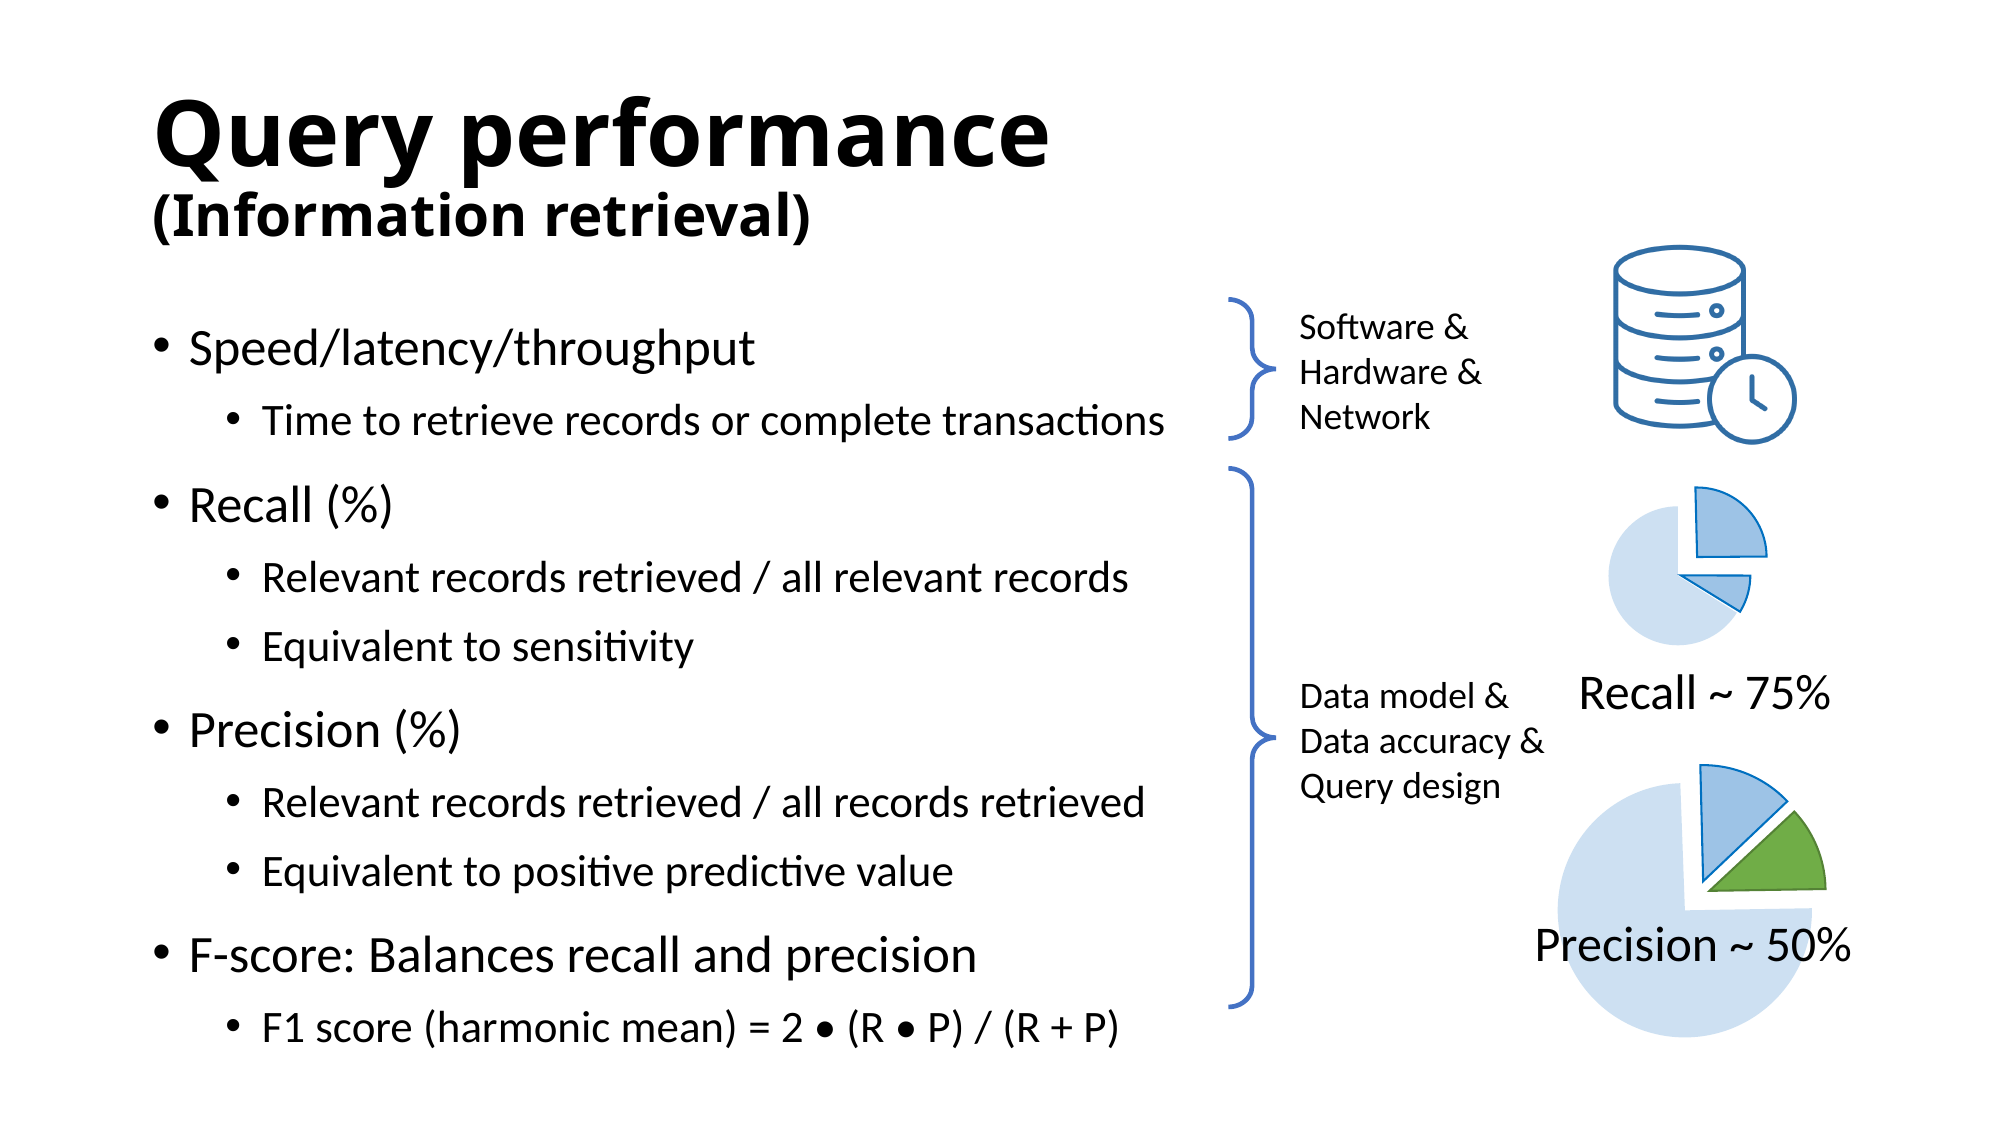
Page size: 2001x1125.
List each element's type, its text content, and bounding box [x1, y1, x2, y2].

text_box [1607, 505, 1738, 647]
list Speed/latency/throughput Time to retrieve records or complete transactions Recall (%) Relevant records retrieved / all relevant records Equivalent to sensitivity Precision (%) Relevant records retrieved / all records retrieved Equivalent to positive predictive value F-score: Balances recall and precision F1 score (harmonic mean) = 2 • (R • P) / (R + P) [137, 299, 1890, 1066]
text_box [1699, 764, 1789, 884]
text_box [1228, 294, 1563, 1007]
title Query performance (Information retrieval) [137, 59, 1863, 278]
text_box [1677, 574, 1752, 614]
text_box Recall ~ 75% [1563, 652, 1847, 728]
text_box Precision ~ 50% [1563, 903, 1867, 979]
text_box [1706, 810, 1827, 892]
text_box [1694, 486, 1768, 559]
picture [1596, 235, 1814, 454]
